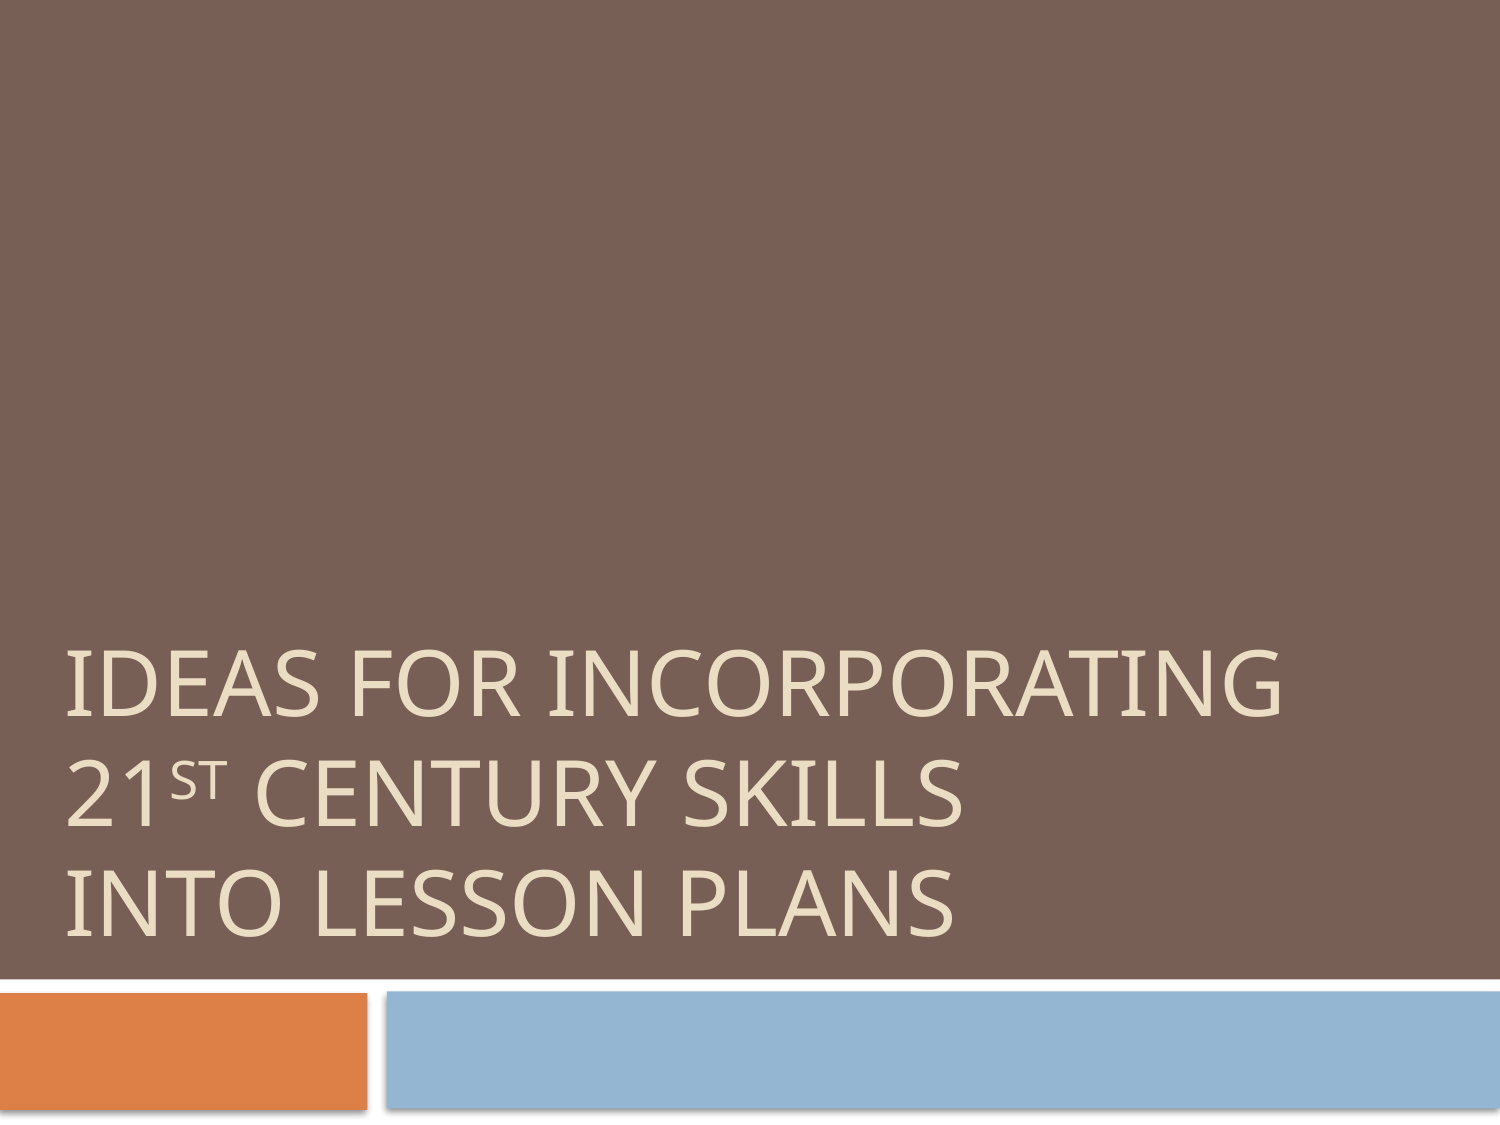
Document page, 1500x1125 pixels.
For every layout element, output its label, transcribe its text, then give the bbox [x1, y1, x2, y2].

title Ideas for incorporating 21st Century Skills Into Lesson plans [50, 24, 1450, 963]
